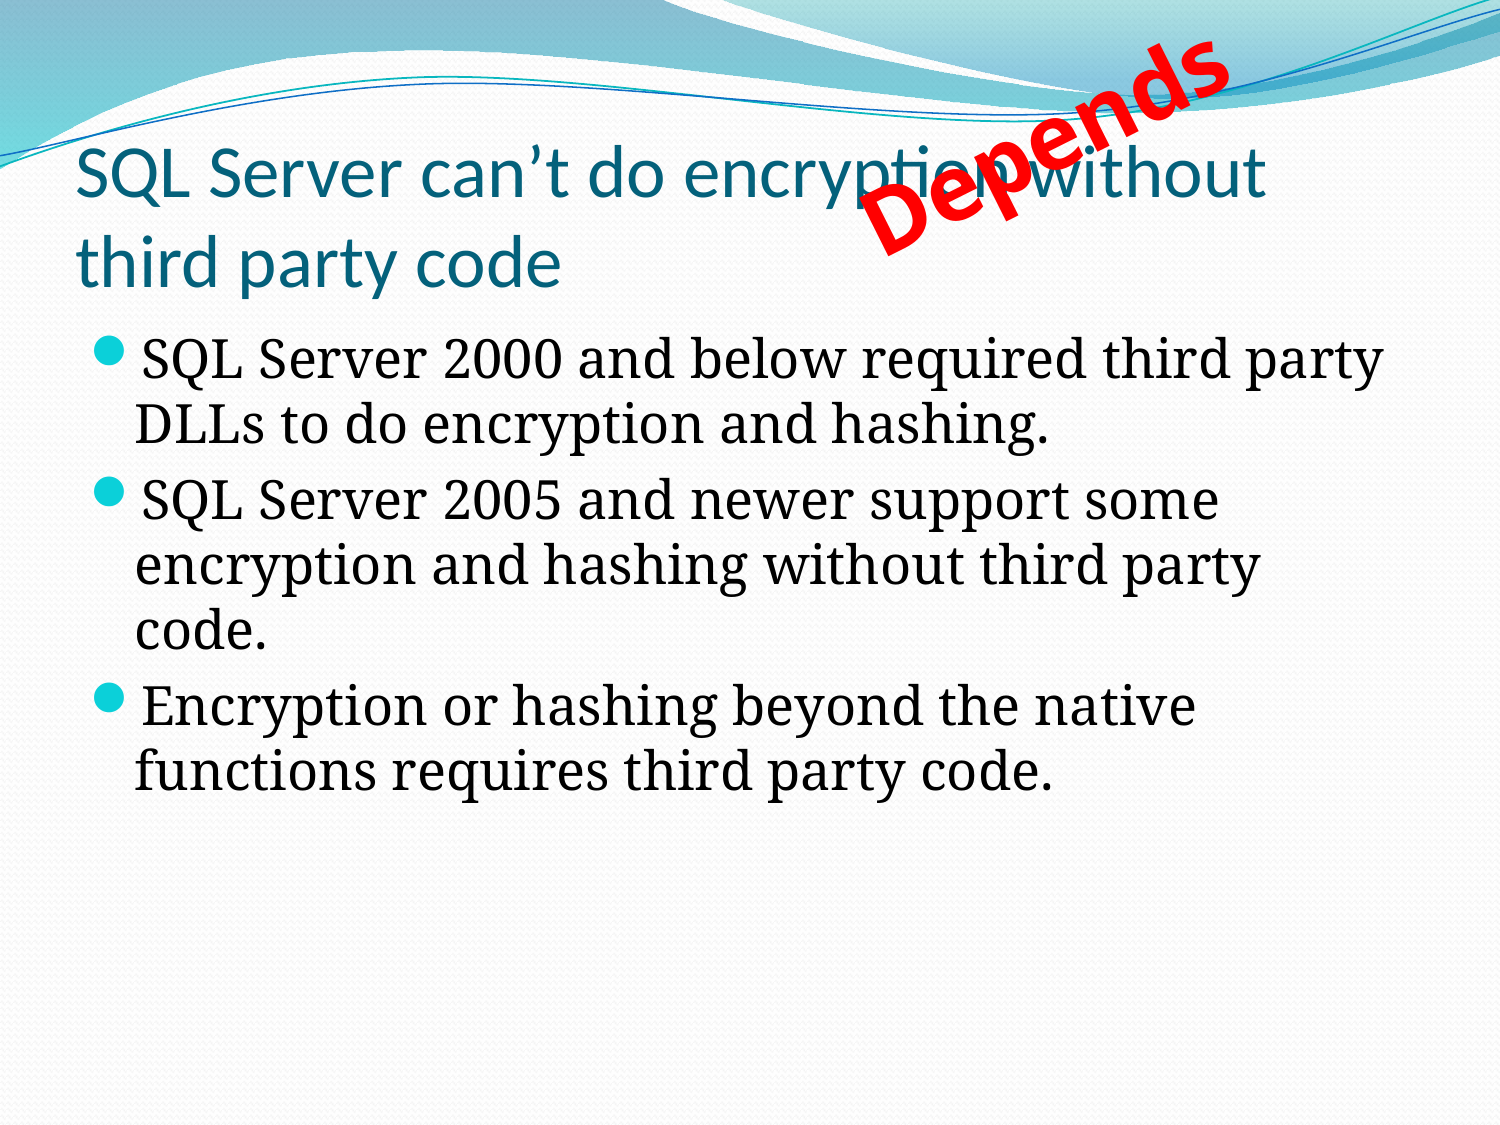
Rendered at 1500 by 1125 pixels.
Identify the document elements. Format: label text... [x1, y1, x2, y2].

title SQL Server can’t do encryption without third party code [75, 115, 1425, 303]
text_box Depends [800, 0, 1285, 302]
list SQL Server 2000 and below required third party DLLs to do encryption and hashing. SQL Server 2005 and newer support some encryption and hashing without third party code. Encryption or hashing beyond the native functions requires third party code. [75, 317, 1425, 1038]
